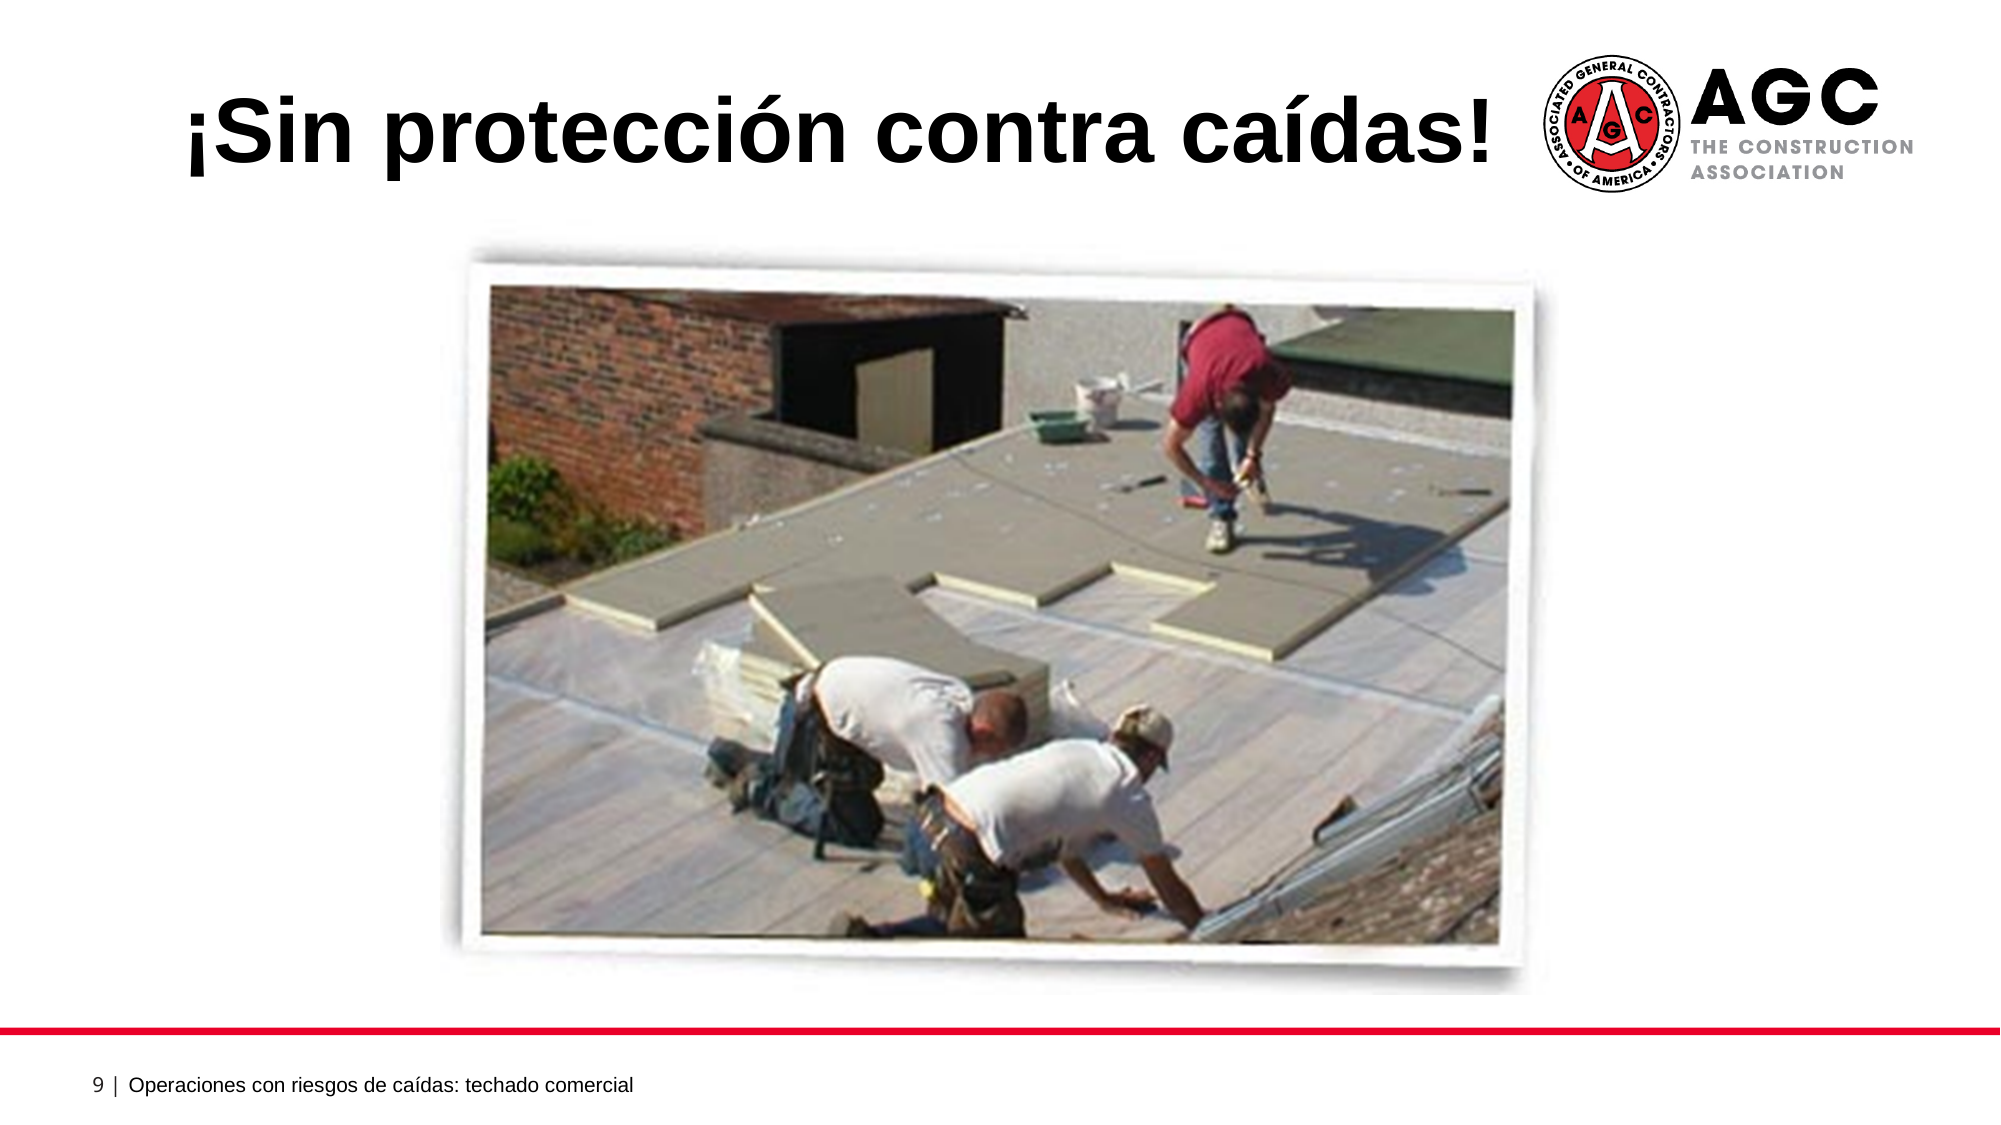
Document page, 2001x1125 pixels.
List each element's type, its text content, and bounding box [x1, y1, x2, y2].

title ¡Sin protección contra caídas! [168, 75, 1539, 226]
picture [440, 219, 1560, 995]
text_box Operaciones con riesgos de caídas: techado comercial [113, 1064, 1288, 1125]
picture [1538, 48, 1917, 199]
